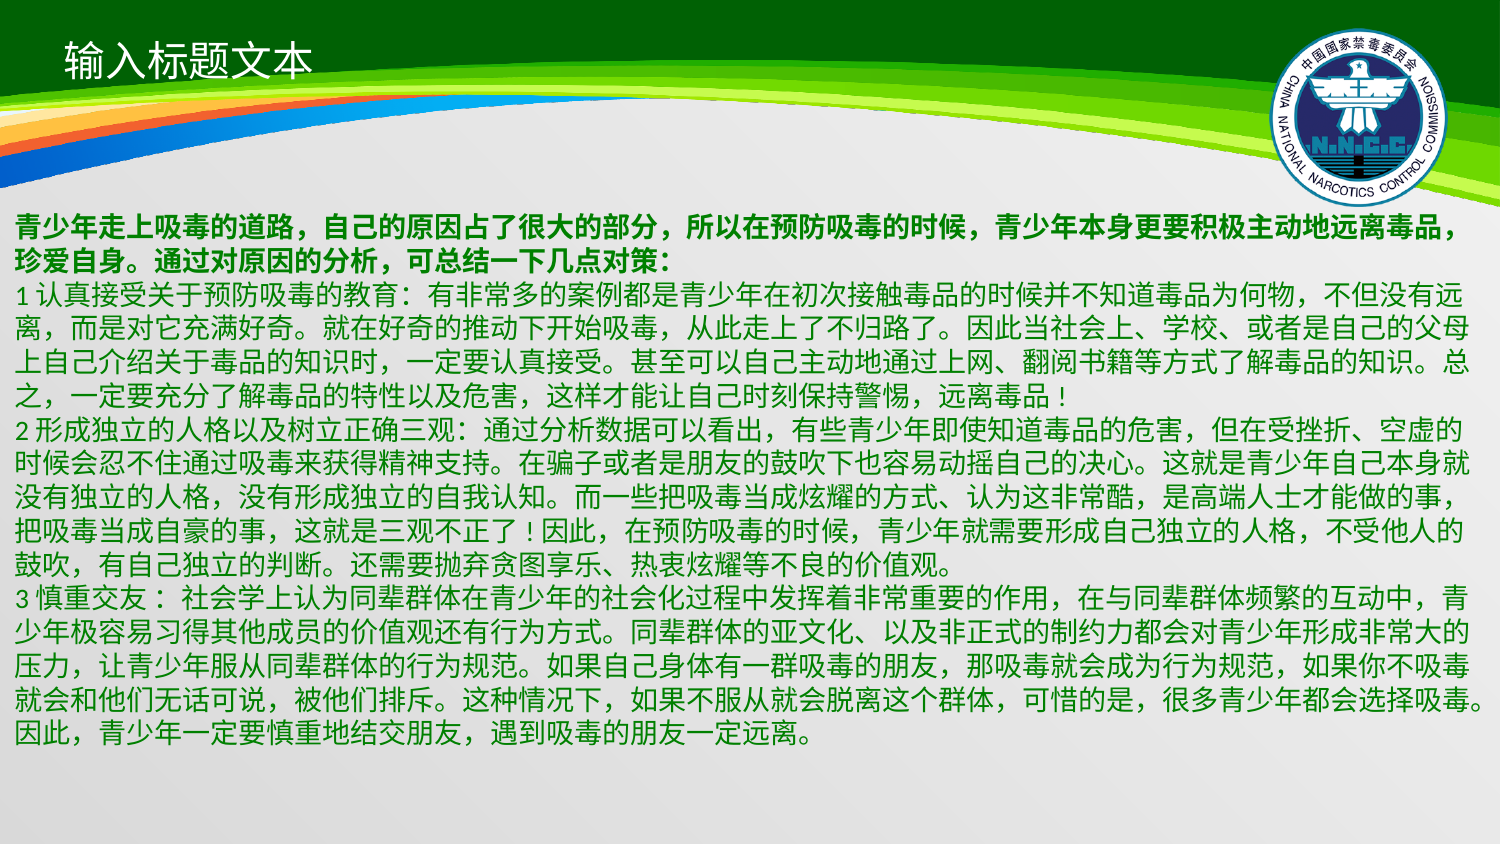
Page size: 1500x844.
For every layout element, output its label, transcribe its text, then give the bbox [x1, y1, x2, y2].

text_box 青少年走上吸毒的道路，自己的原因占了很大的部分，所以在预防吸毒的时候，青少年本身更要积极主动地远离毒品，珍爱自身。通过对原因的分析，可总结一下几点对策： 1认真接受关于预防吸毒的教育：有非常多的案例都是青少年在初次接触毒品的时候并不知道毒品为何物，不但没有远离，而是对它充满好奇。就在好奇的推动下开始吸毒，从此走上了不归路了。因此当社会上、学校、或者是自己的父母上自己介绍关于毒品的知识时，一定要认真接受。甚至可以自己主动地通过上网、翻阅书籍等方式了解毒品的知识。总之，一定要充分了解毒品的特性以及危害，这样才能让自己时刻保持警惕，远离毒品! 2形成独立的人格以及树立正确三观：通过分析数据可以看出，有些青少年即使知道毒品的危害，但在受挫折、空虚的时候会忍不住通过吸毒来获得精神支持。在骗子或者是朋友的鼓吹下也容易动摇自己的决心。这就是青少年自己本身就没有独立的人格，没有形成独立的自我认知。而一些把吸毒当成炫耀的方式、认为这非常酷，是高端人士才能做的事，把吸毒当成自豪的事，这就是三观不正了!因此，在预防吸毒的时候，青少年就需要形成自己独立的人格，不受他人的鼓吹，有自己独立的判断。还需要抛弃贪图享乐、热衷炫耀等不良的价值观。 3慎重交友 ：社会学上认为同辈群体在青少年的社会化过程中发挥着非常重要的作用，在与同辈群体频繁的互动中，青少年极容易习得其他成员的价值观还有行为方式。同辈群体的亚文化、以及非正式的制约力都会对青少年形成非常大的压力，让青少年服从同辈群体的行为规范。如果自己身体有一群吸毒的朋友，那吸毒就会成为行为规范，如果你不吸毒就会和他们无话可说，被他们排斥。这种情况下，如果不服从就会脱离这个群体，可惜的是，很多青少年都会选择吸毒。因此，青少年一定要慎重地结交朋友，遇到吸毒的朋友一定远离。 [0, 202, 1500, 757]
picture [0, 0, 1500, 202]
